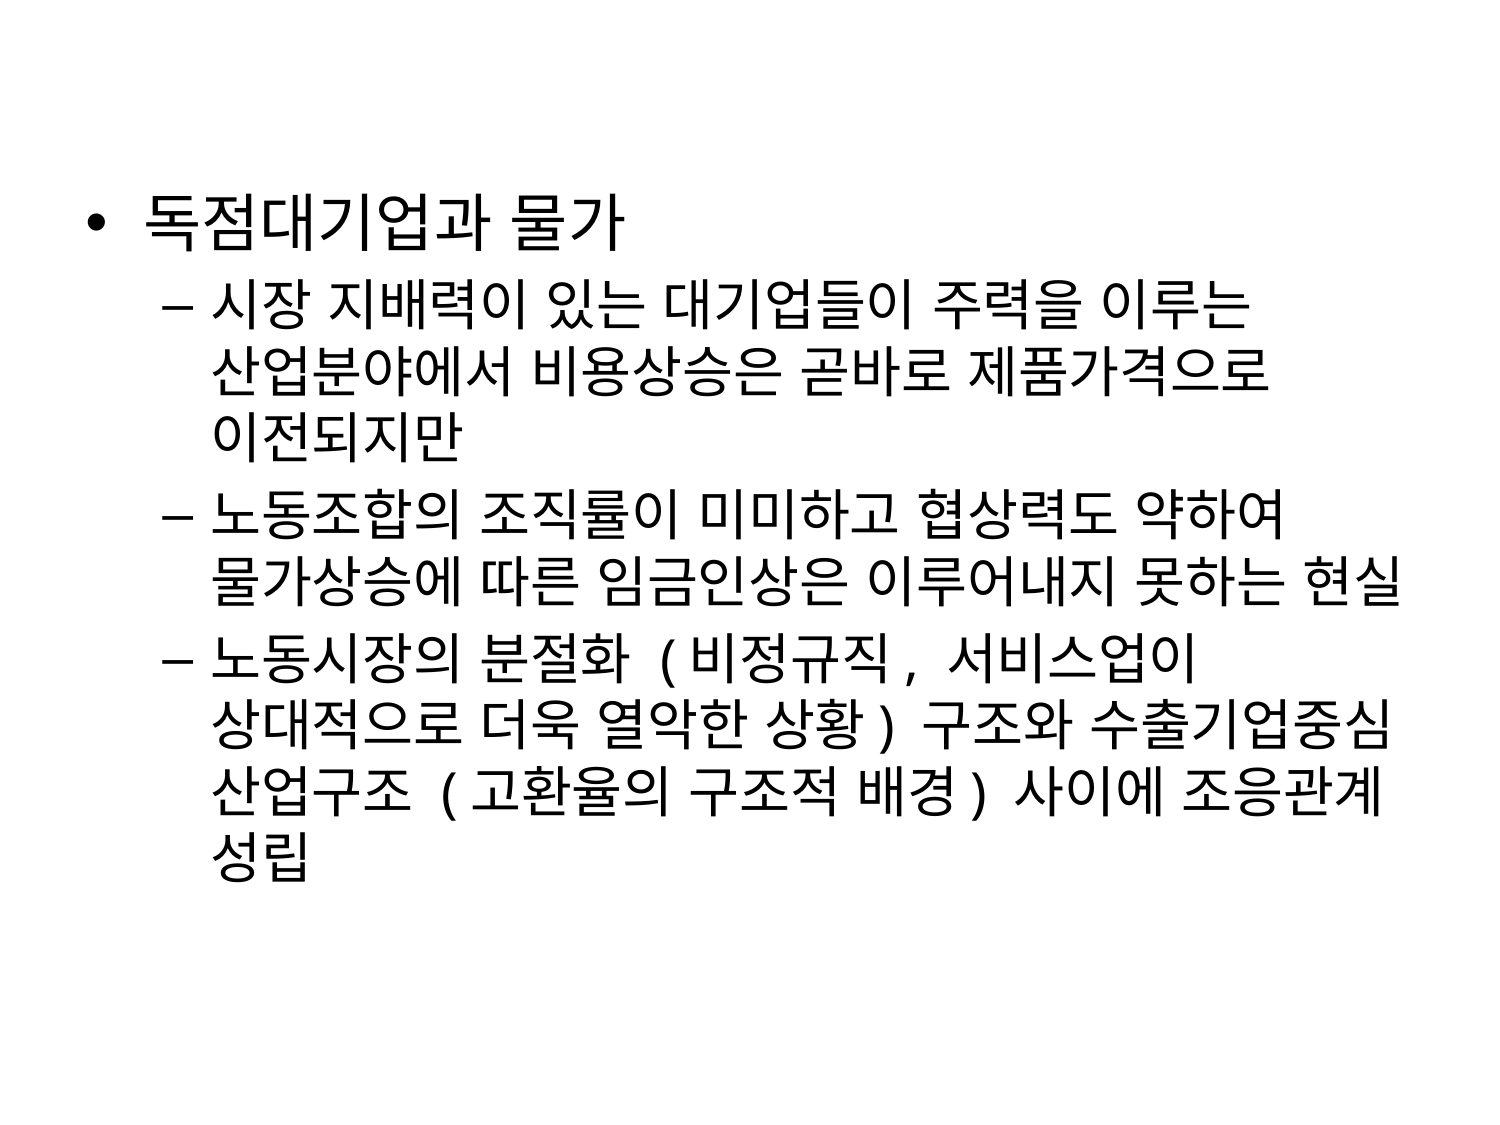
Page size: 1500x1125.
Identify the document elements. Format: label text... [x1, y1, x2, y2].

list 독점대기업과 물가 시장 지배력이 있는 대기업들이 주력을 이루는 산업분야에서 비용상승은 곧바로 제품가격으로 이전되지만 노동조합의 조직률이 미미하고 협상력도 약하여 물가상승에 따른 임금인상은 이루어내지 못하는 현실 노동시장의 분절화 (비정규직, 서비스업이 상대적으로 더욱 열악한 상황) 구조와 수출기업중심 산업구조 (고환율의 구조적 배경) 사이에 조응관계 성립 [70, 175, 1421, 919]
